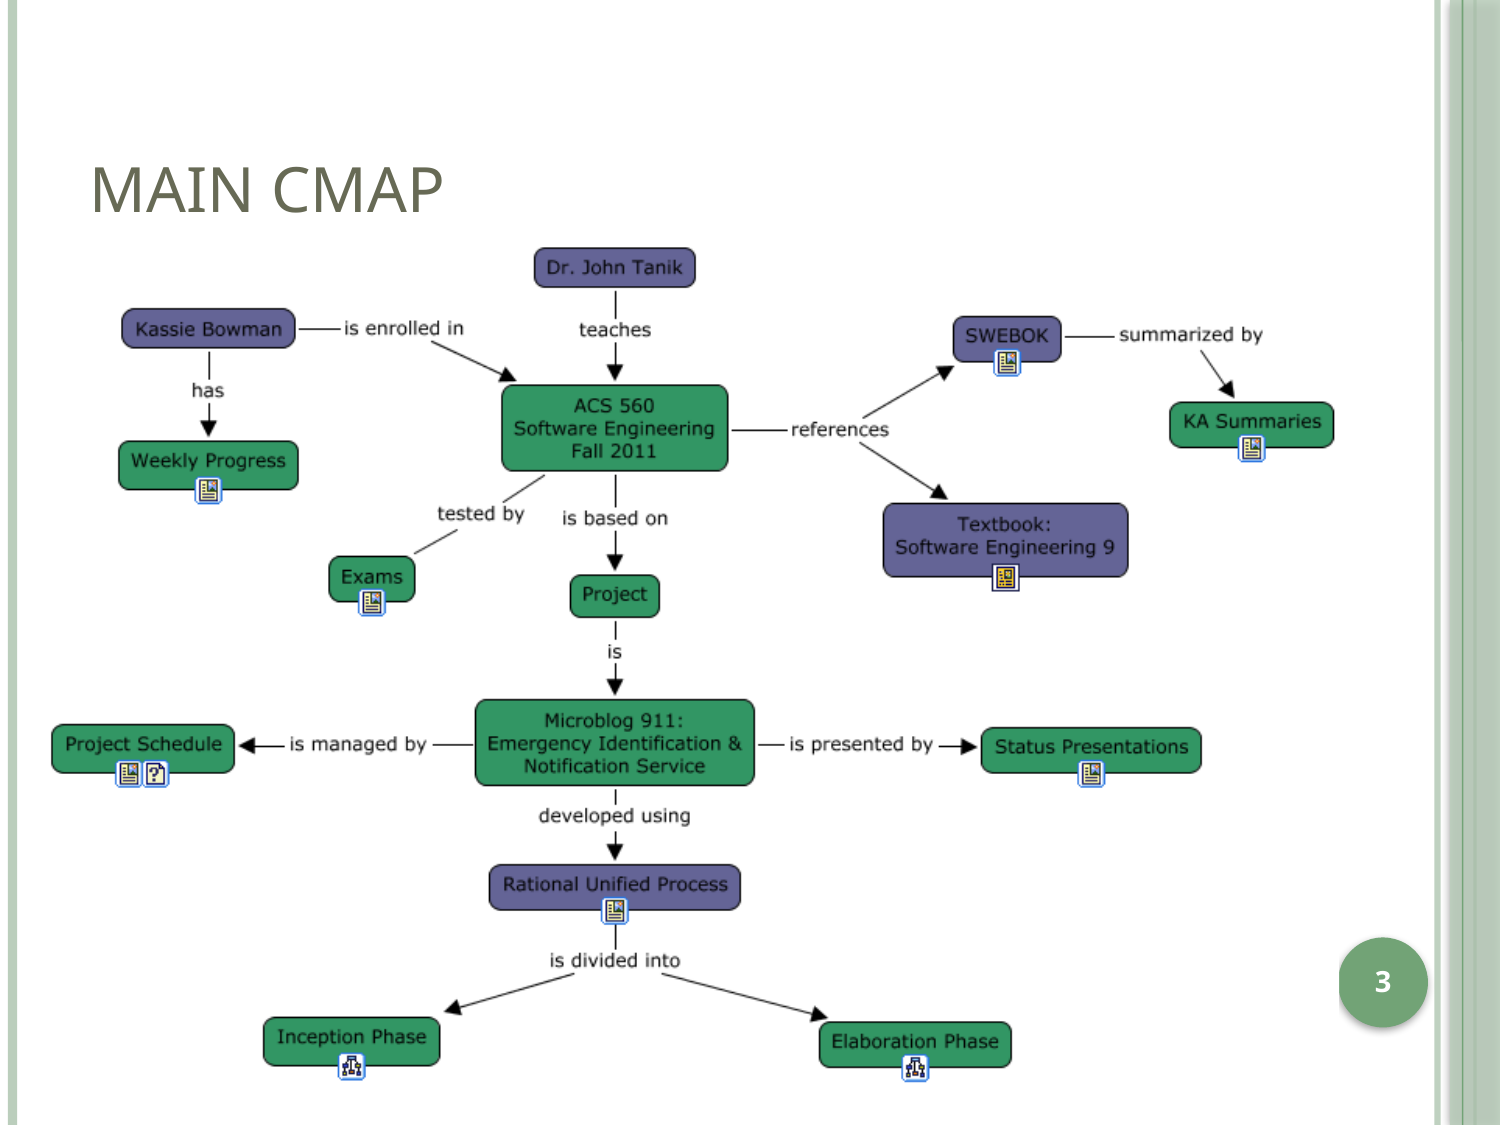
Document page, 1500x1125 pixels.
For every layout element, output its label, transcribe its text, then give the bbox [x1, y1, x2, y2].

slide_number 3 [1346, 940, 1434, 1027]
title Main Cmap [75, 45, 1300, 233]
picture [47, 236, 1340, 1088]
